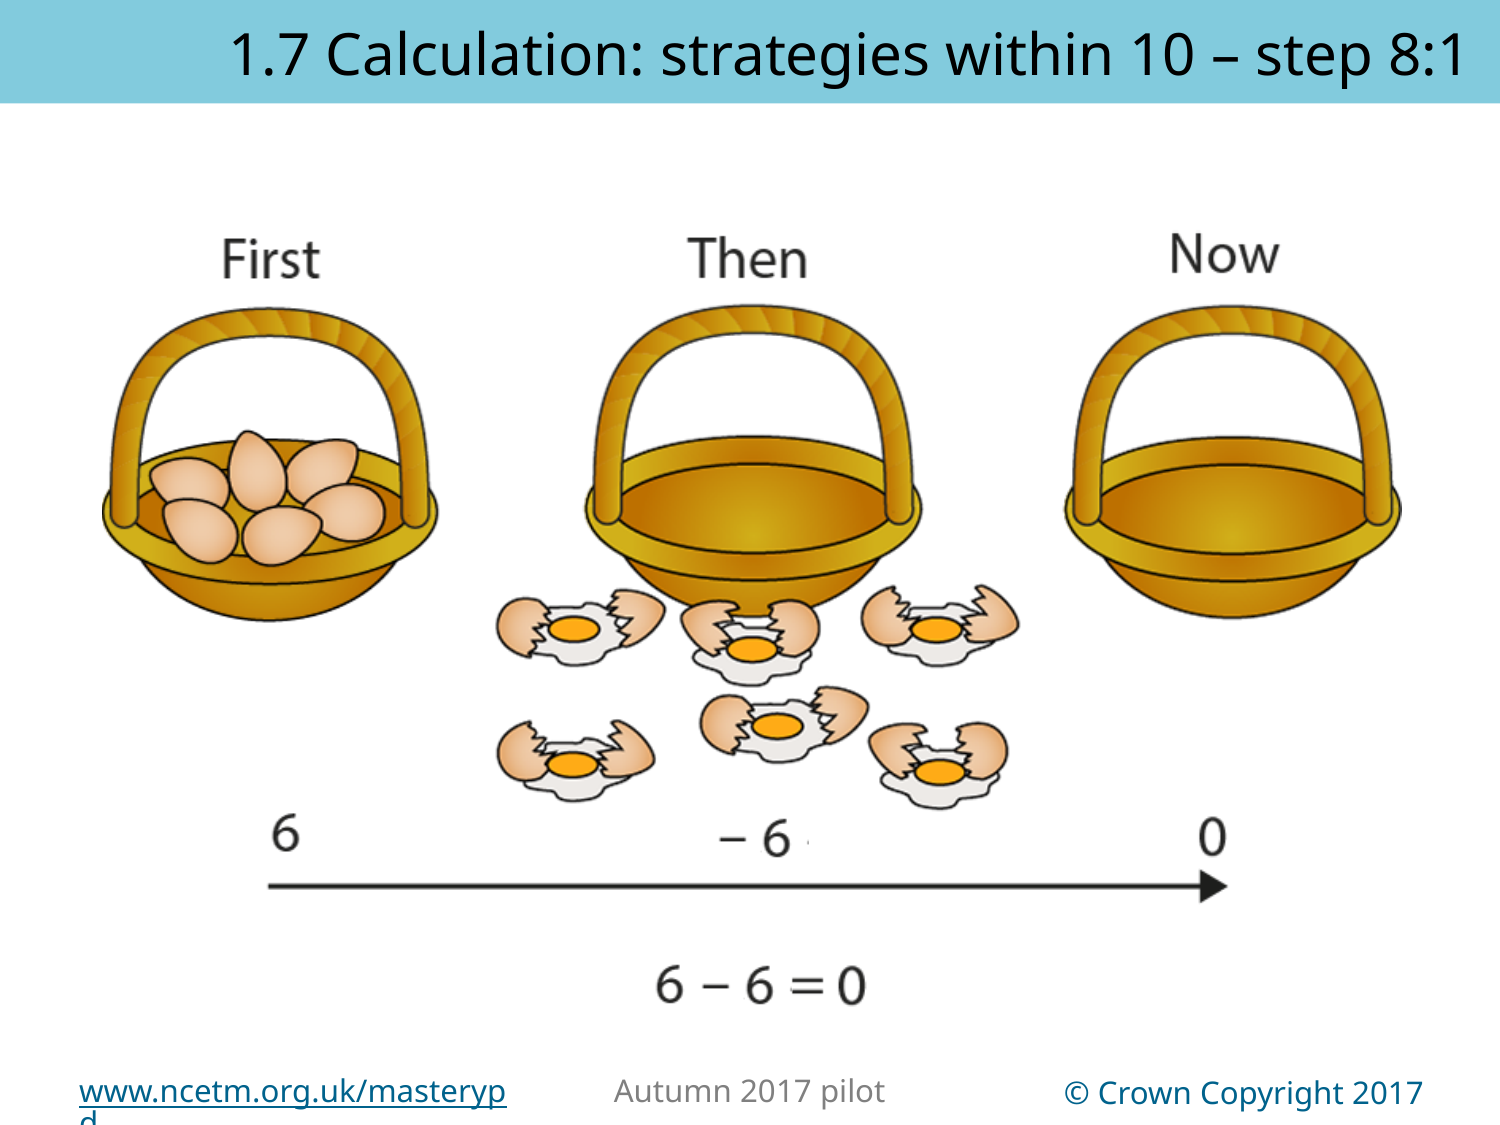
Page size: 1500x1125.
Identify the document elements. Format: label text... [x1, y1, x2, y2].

list 1.7 Calculation: strategies within 10 – step 8:1 [0, 0, 1500, 104]
picture [1059, 224, 1427, 643]
picture [102, 231, 444, 634]
picture [596, 940, 904, 1025]
picture [100, 219, 1406, 918]
